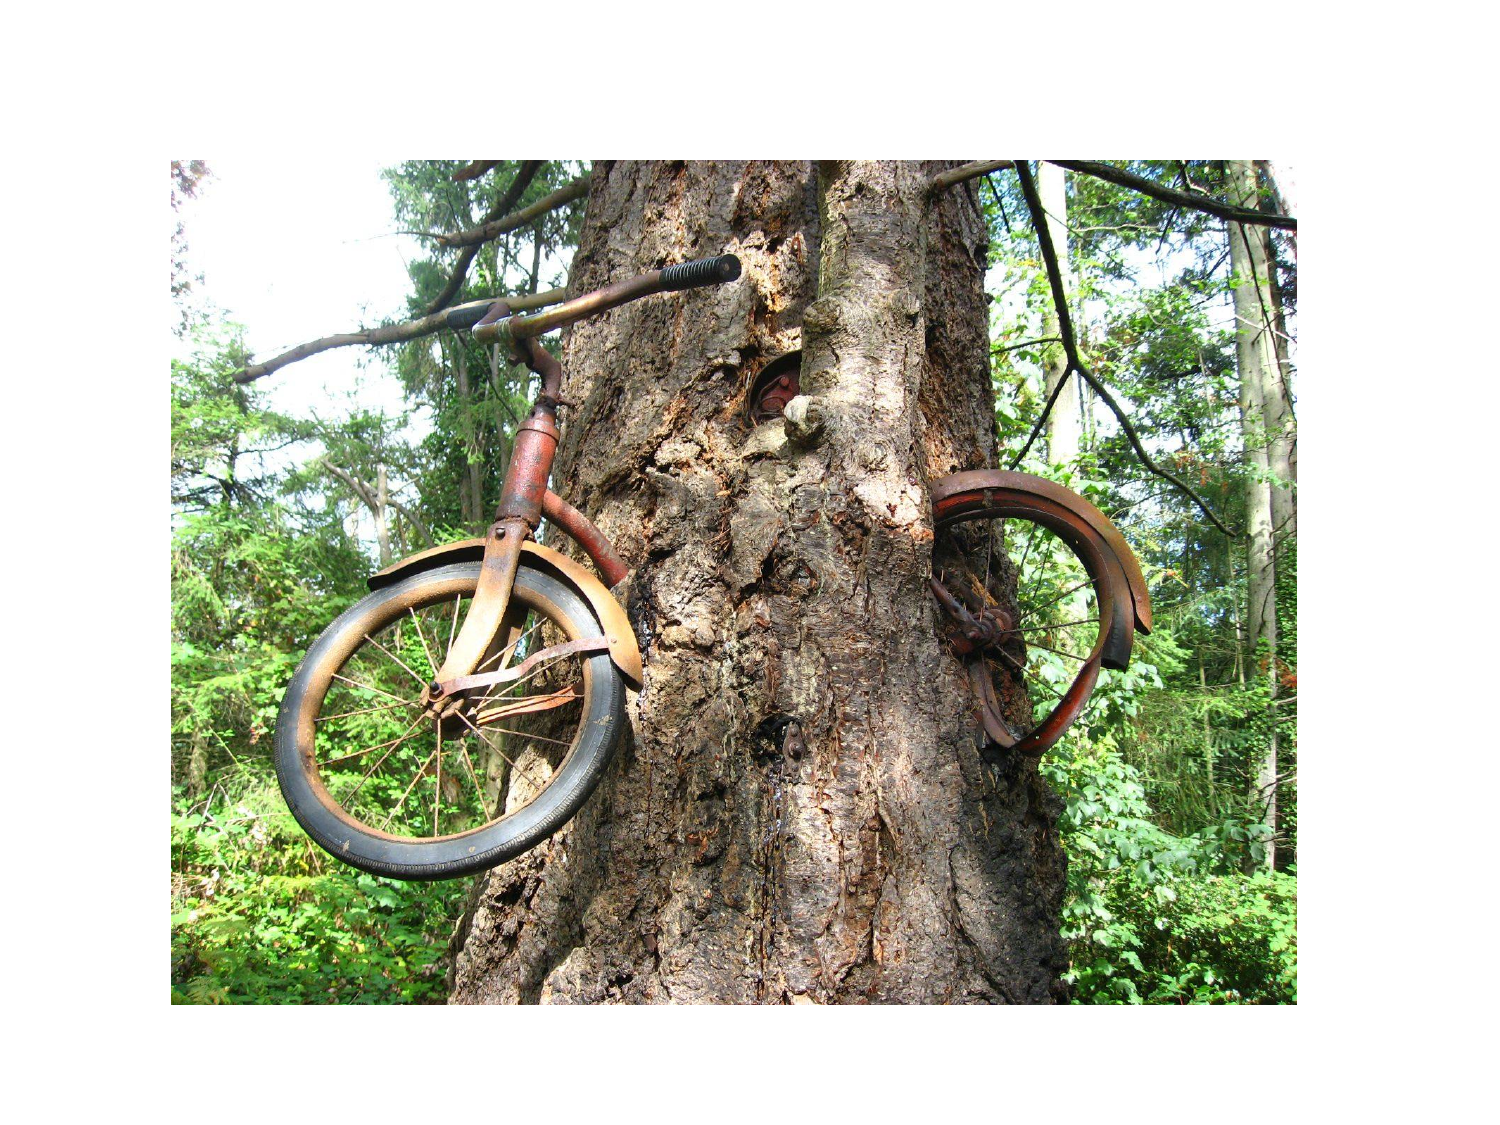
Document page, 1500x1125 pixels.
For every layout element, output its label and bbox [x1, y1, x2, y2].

list [170, 160, 1297, 1006]
